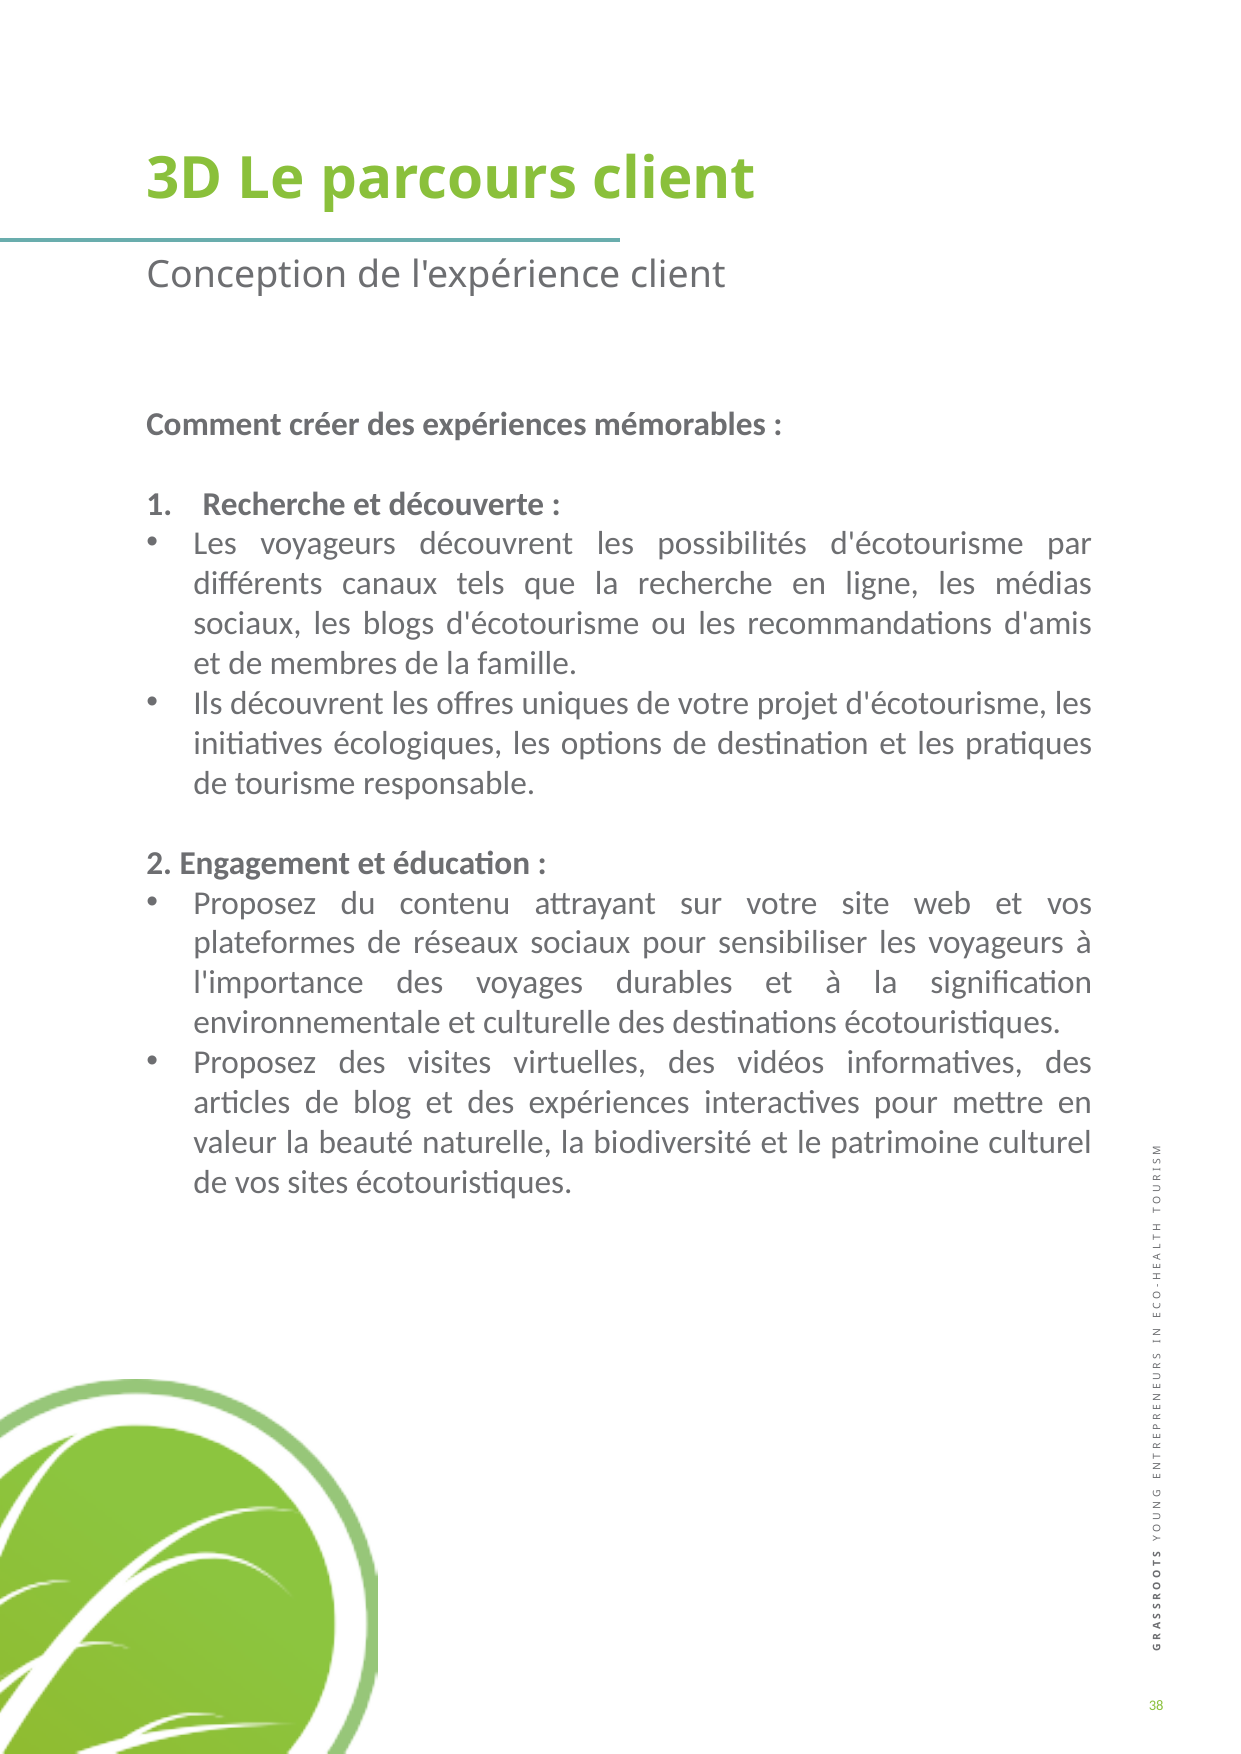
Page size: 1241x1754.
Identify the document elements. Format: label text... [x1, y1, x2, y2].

list Comment créer des expériences mémorables : Recherche et découverte : Les voyageurs découvrent les possibilités d'écotourisme par différents canaux tels que la recherche en ligne, les médias sociaux, les blogs d'écotourisme ou les recommandations d'amis et de membres de la famille. Ils découvrent les offres uniques de votre projet d'écotourisme, les initiatives écologiques, les options de destination et les pratiques de tourisme responsable. 2. Engagement et éducation : Proposez du contenu attrayant sur votre site web et vos plateformes de réseaux sociaux pour sensibiliser les voyageurs à l'importance des voyages durables et à la signification environnementale et culturelle des destinations écotouristiques. Proposez des visites virtuelles, des vidéos informatives, des articles de blog et des expériences interactives pour mettre en valeur la beauté naturelle, la biodiversité et le patrimoine culturel de vos sites écotouristiques. [131, 394, 1109, 1609]
slide_number 38 [1125, 1666, 1187, 1743]
list 3D Le parcours client [131, 132, 1109, 242]
text_box [320, 615, 351, 664]
list Conception de l'expérience client [131, 242, 1109, 371]
